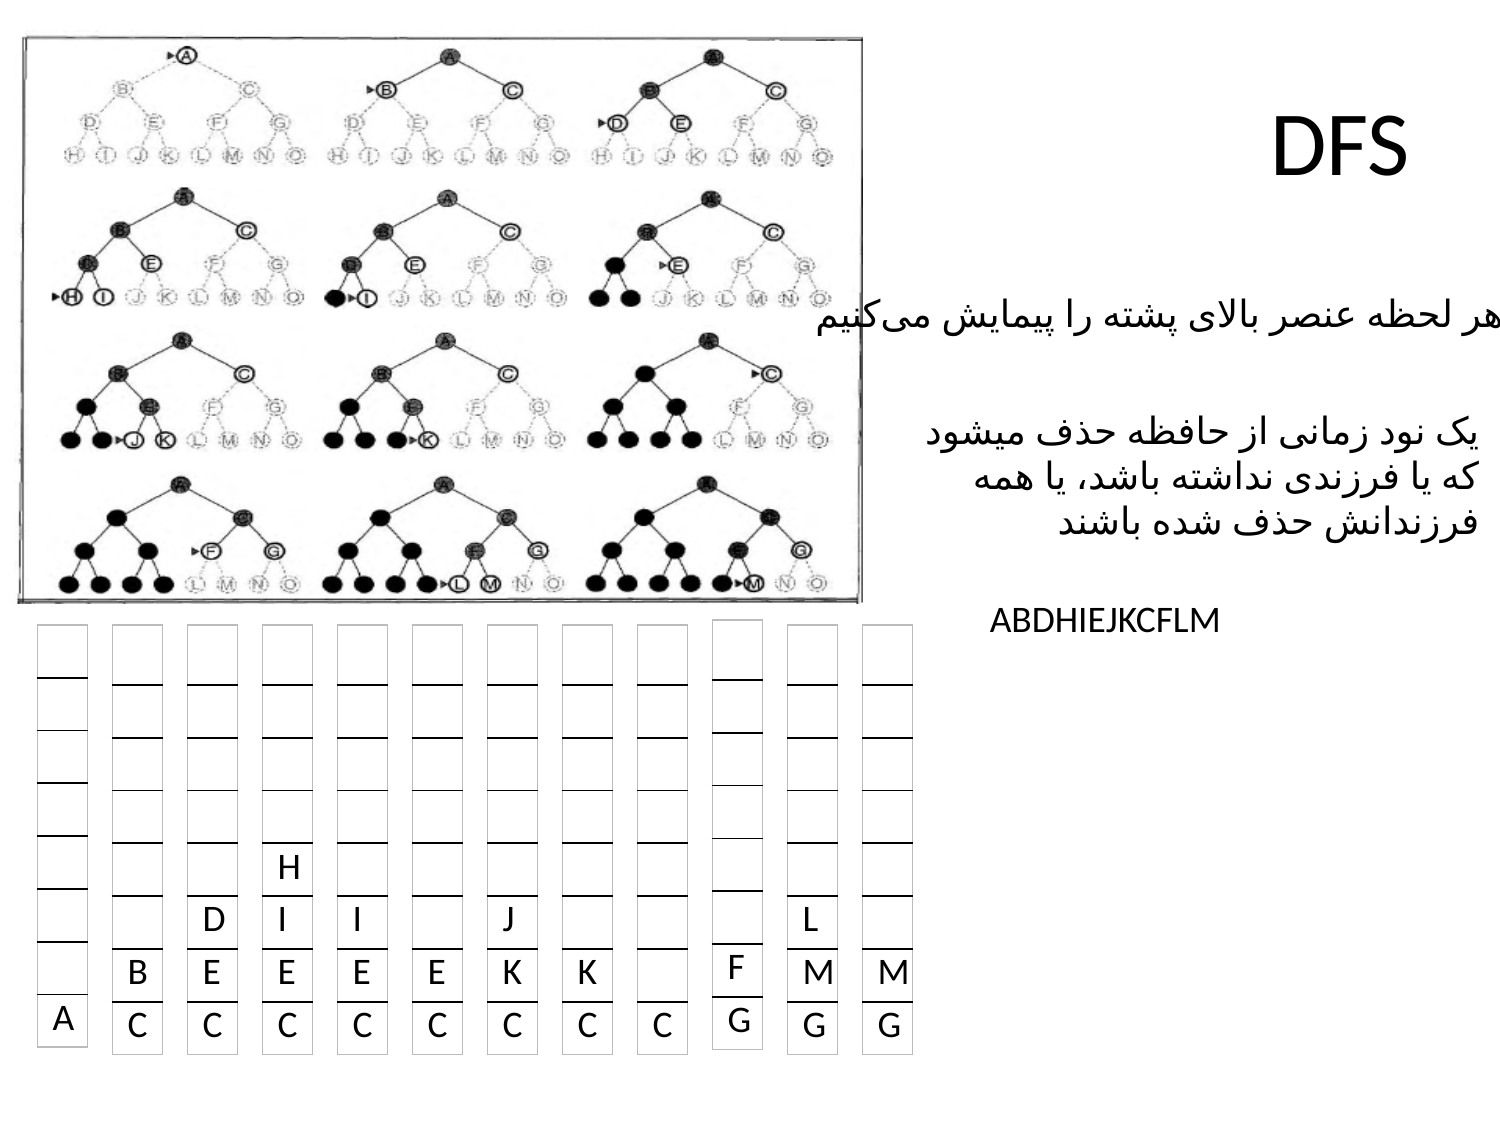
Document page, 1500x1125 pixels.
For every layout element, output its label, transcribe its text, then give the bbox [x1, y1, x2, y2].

table_cell E [188, 950, 237, 1001]
table_cell [488, 844, 537, 895]
table_cell E [263, 950, 312, 1001]
table_cell [713, 786, 762, 838]
table_cell F [713, 945, 762, 996]
table_header [713, 621, 762, 679]
table_cell [713, 892, 762, 943]
table_cell [113, 844, 162, 895]
table_cell [563, 791, 612, 842]
title DFS [866, 45, 1425, 233]
table_cell H [263, 844, 312, 895]
table_cell [638, 791, 687, 842]
table_cell [413, 686, 462, 737]
text_box ABDHIEJKCFLM [975, 587, 1250, 648]
table_cell [863, 791, 912, 842]
table_cell [788, 791, 837, 842]
table_cell [263, 739, 312, 790]
table_cell [563, 739, 612, 790]
table_cell B [113, 950, 162, 1001]
table_cell C [413, 1003, 462, 1054]
table_cell [338, 791, 387, 842]
table_cell [638, 950, 687, 1001]
table_cell [113, 686, 162, 737]
table_cell [263, 686, 312, 737]
table_cell [38, 679, 87, 730]
table_header [638, 626, 687, 684]
table_header [38, 626, 87, 677]
table_cell [263, 791, 312, 842]
table_cell D [188, 897, 237, 948]
table_cell E [413, 950, 462, 1001]
table_header [263, 626, 312, 684]
table_cell C [263, 1003, 312, 1054]
table_cell [713, 839, 762, 890]
table_cell G [863, 1003, 912, 1054]
table_cell [638, 897, 687, 948]
table_cell L [788, 897, 837, 948]
table_cell [38, 784, 87, 835]
table_header [563, 626, 612, 684]
table_cell I [338, 897, 387, 948]
table_cell [863, 686, 912, 737]
table_cell [788, 686, 837, 737]
table_header [113, 626, 162, 684]
table_cell E [338, 950, 387, 1001]
table_cell [563, 844, 612, 895]
table_cell I [263, 897, 312, 948]
table_cell [338, 844, 387, 895]
table_cell K [488, 950, 537, 1001]
table_header [488, 626, 537, 684]
table_cell [713, 681, 762, 732]
table_cell J [488, 897, 537, 948]
table_cell M [863, 950, 912, 1001]
table_cell C [188, 1003, 237, 1054]
table_cell [338, 739, 387, 790]
table_cell [188, 791, 237, 842]
table_cell [788, 739, 837, 790]
table_cell G [788, 1003, 837, 1054]
table_header [788, 626, 837, 684]
table_cell [188, 739, 237, 790]
table_cell A [38, 995, 87, 1046]
table_cell [113, 791, 162, 842]
table_cell [488, 686, 537, 737]
table_cell [788, 844, 837, 895]
table_cell [563, 897, 612, 948]
table_cell [638, 739, 687, 790]
text_box در هر لحظه عنصر بالای پشته را پیمایش می‌کنیم [866, 282, 1500, 342]
table_cell [863, 739, 912, 790]
table_cell C [488, 1003, 537, 1054]
table_cell [563, 686, 612, 737]
table_cell M [788, 950, 837, 1001]
table_cell [113, 897, 162, 948]
table_cell C [638, 1003, 687, 1054]
table_cell C [113, 1003, 162, 1054]
table_cell [338, 686, 387, 737]
table_cell [38, 943, 87, 994]
text_box یک نود زمانی‌ از حافظه حذف میشود که یا فرزندی نداشته باشد، یا همه فرزندانش حذف شده باشند [866, 400, 1495, 550]
table_cell K [563, 950, 612, 1001]
table_cell C [338, 1003, 387, 1054]
table_cell [188, 844, 237, 895]
table_cell [413, 739, 462, 790]
table_cell G [713, 998, 762, 1049]
table_cell [638, 686, 687, 737]
table_header [188, 626, 237, 684]
table_cell [863, 897, 912, 948]
table_header [413, 626, 462, 684]
picture [10, 28, 863, 604]
table_cell [488, 739, 537, 790]
table_cell [413, 897, 462, 948]
table_cell [188, 686, 237, 737]
table_cell [713, 734, 762, 785]
table_cell [638, 844, 687, 895]
table_cell [113, 739, 162, 790]
table_cell C [563, 1003, 612, 1054]
table_cell [38, 890, 87, 941]
table_cell [413, 844, 462, 895]
table_cell [38, 837, 87, 888]
table_cell [413, 791, 462, 842]
table_cell [488, 791, 537, 842]
table_cell [38, 731, 87, 782]
table_header [338, 626, 387, 684]
table_header [863, 626, 912, 684]
table_cell [863, 844, 912, 895]
